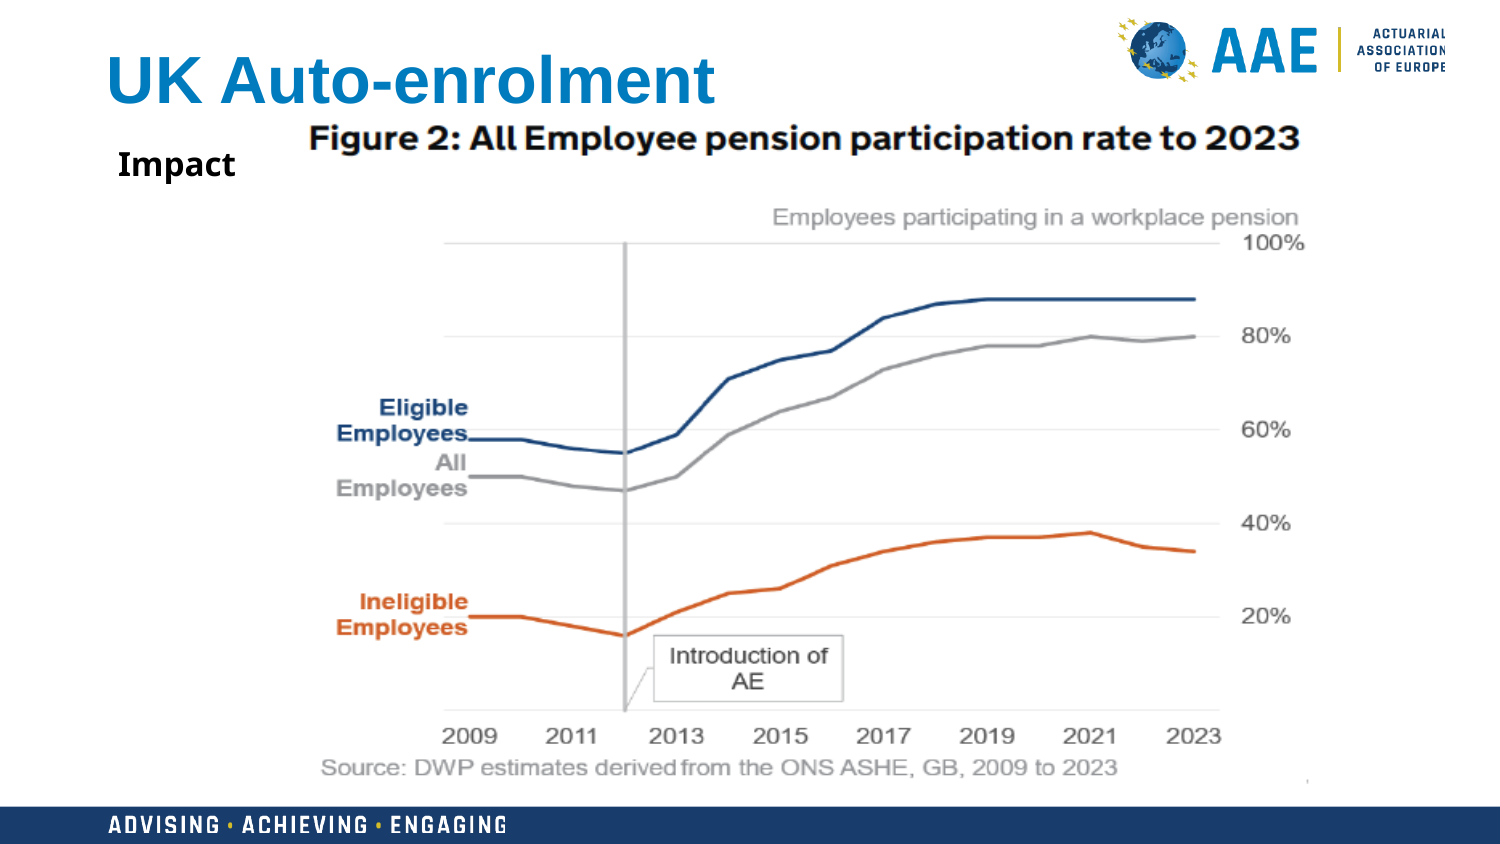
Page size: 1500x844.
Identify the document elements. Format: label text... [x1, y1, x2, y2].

picture [297, 120, 1315, 785]
text_box Impact [106, 137, 292, 189]
text_box UK Auto-enrolment [106, 36, 1392, 117]
